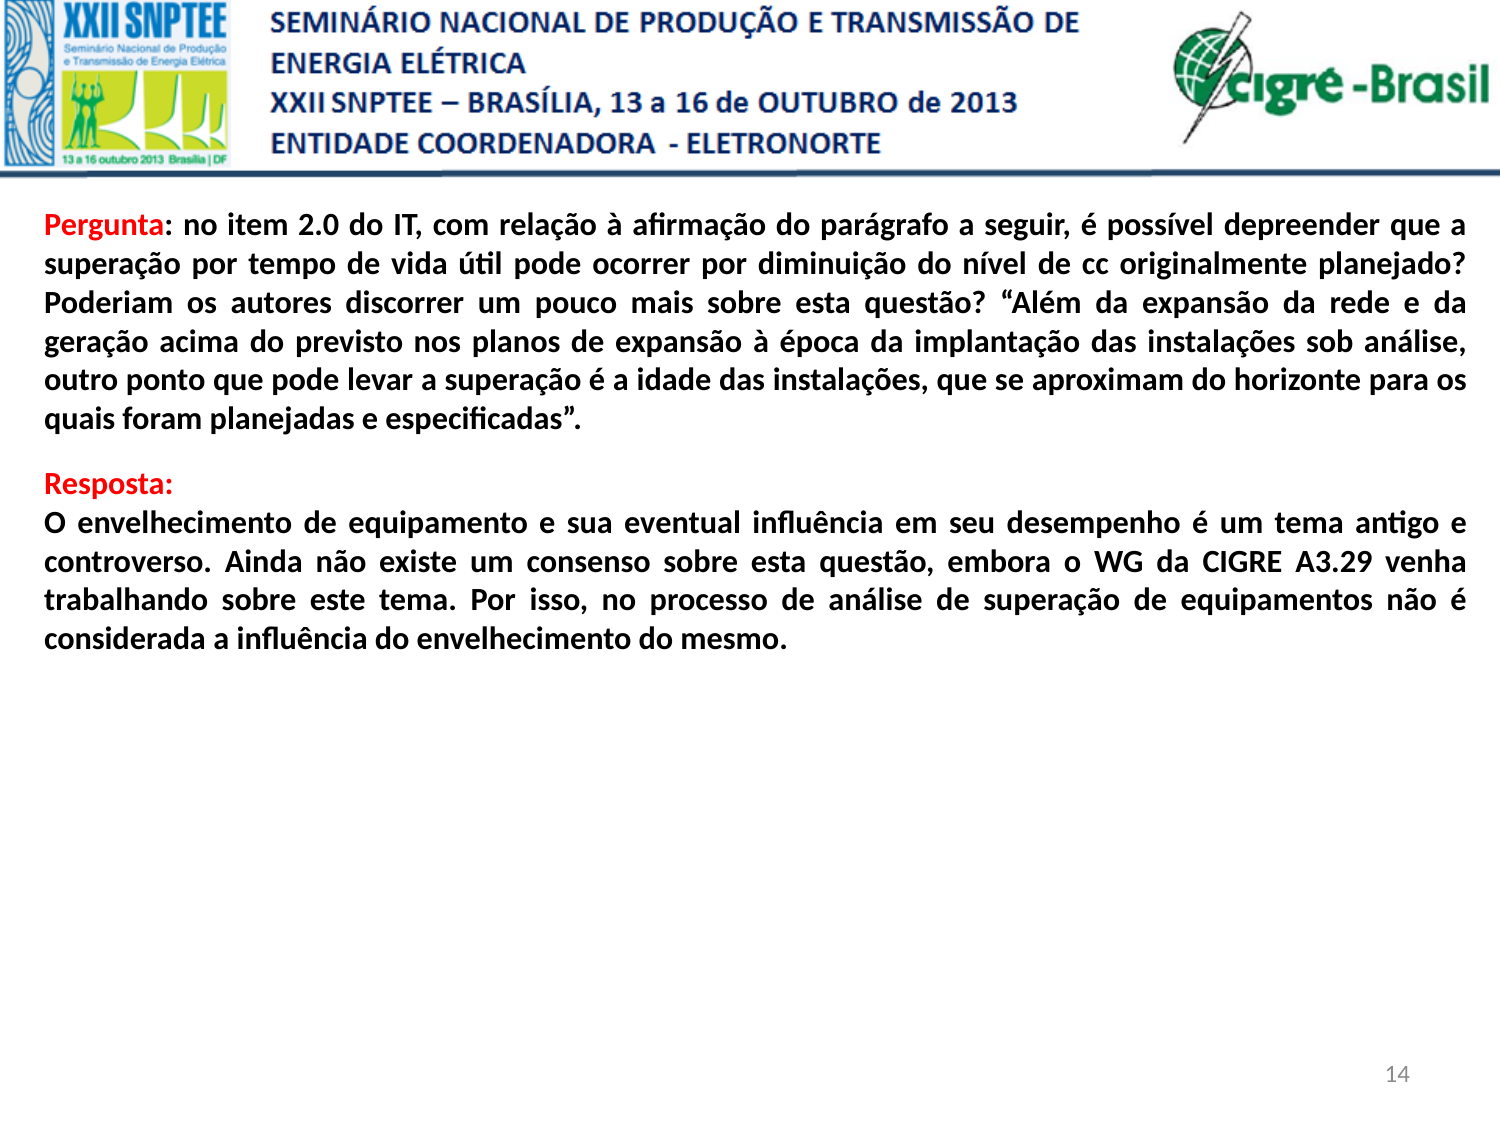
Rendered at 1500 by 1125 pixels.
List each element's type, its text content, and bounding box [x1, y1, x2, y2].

picture [0, 0, 1500, 182]
text_box Pergunta: no item 2.0 do IT, com relação à afirmação do parágrafo a seguir, é possível depreender que a superação por tempo de vida útil pode ocorrer por diminuição do nível de cc originalmente planejado? Poderiam os autores discorrer um pouco mais sobre esta questão? “Além da expansão da rede e da geração acima do previsto nos planos de expansão à época da implantação das instalações sob análise, outro ponto que pode levar a superação é a idade das instalações, que se aproximam do horizonte para os quais foram planejadas e especificadas”. Resposta: O envelhecimento de equipamento e sua eventual influência em seu desempenho é um tema antigo e controverso. Ainda não existe um consenso sobre esta questão, embora o WG da CIGRE A3.29 venha trabalhando sobre este tema. Por isso, no processo de análise de superação de equipamentos não é considerada a influência do envelhecimento do mesmo. [29, 196, 1483, 664]
slide_number 14 [1074, 1042, 1425, 1103]
